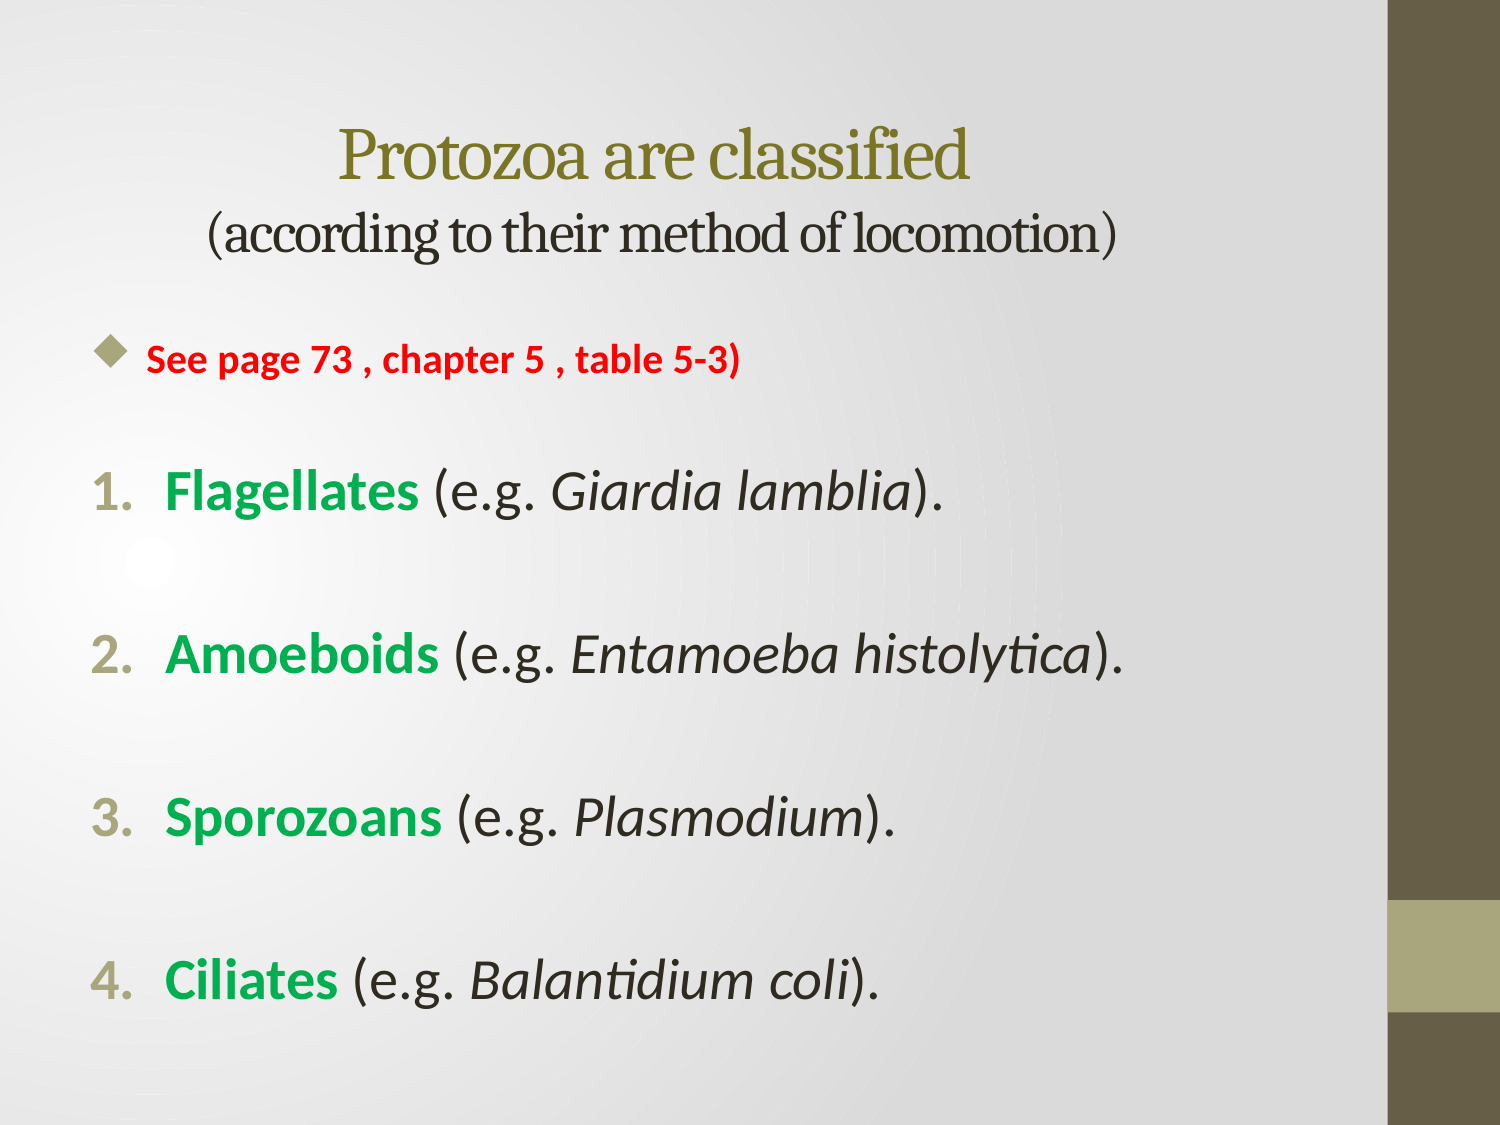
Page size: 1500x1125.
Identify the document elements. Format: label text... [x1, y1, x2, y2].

list See page 73 , chapter 5 , table 5-3) Flagellates (e.g. Giardia lamblia). Amoeboids (e.g. Entamoeba histolytica). Sporozoans (e.g. Plasmodium). Ciliates (e.g. Balantidium coli). [75, 324, 1325, 1050]
title Protozoa are classified (according to their method of locomotion) [0, 45, 1325, 324]
